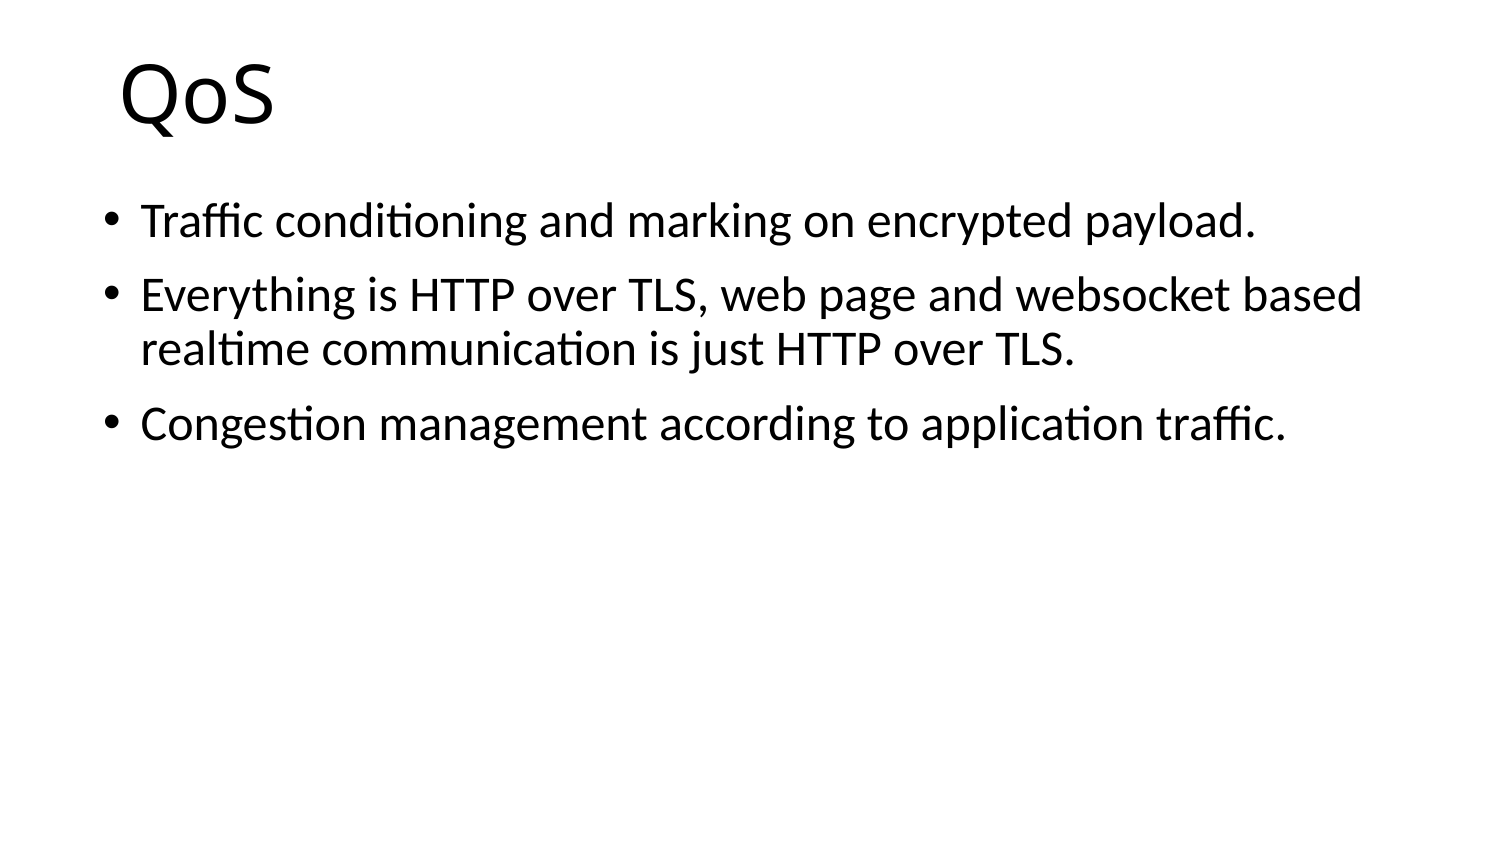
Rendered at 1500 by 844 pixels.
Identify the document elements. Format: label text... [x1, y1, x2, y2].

title QoS [103, 44, 1397, 149]
text_box Traffic conditioning and marking on encrypted payload. Everything is HTTP over TLS, web page and websocket based realtime communication is just HTTP over TLS. Congestion management according to application traffic. [88, 186, 1388, 509]
